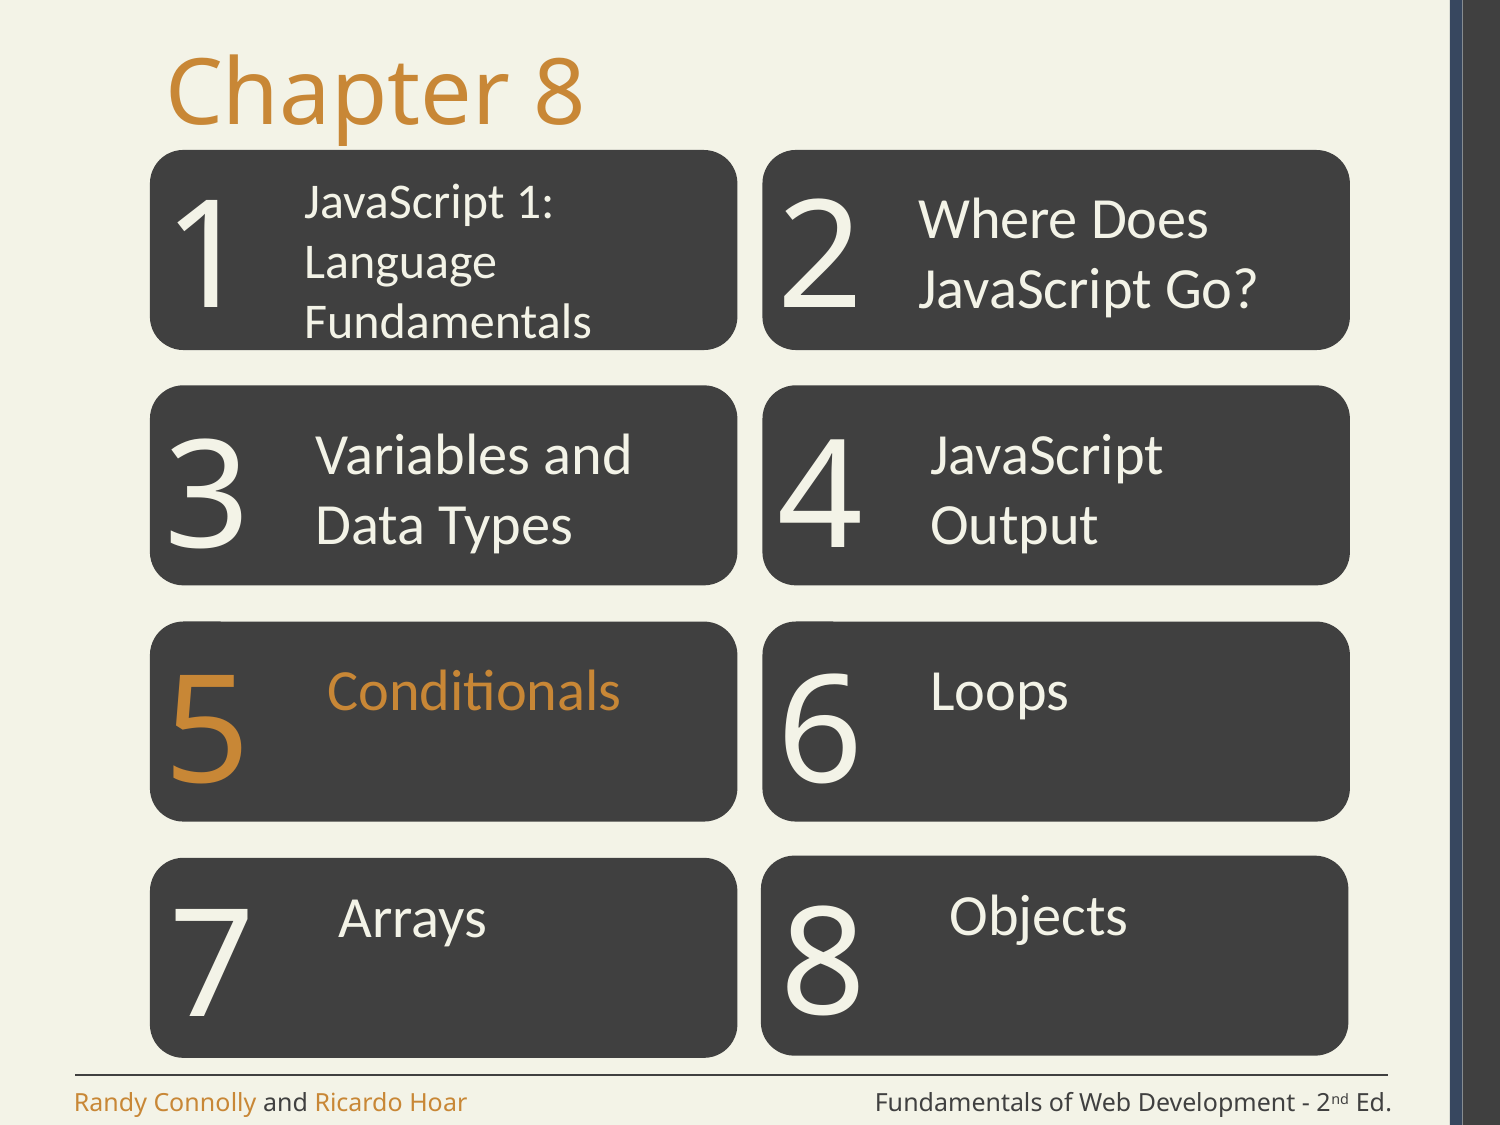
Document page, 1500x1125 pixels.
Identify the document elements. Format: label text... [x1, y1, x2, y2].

text_box Loops [915, 645, 1329, 730]
text_box [165, 619, 740, 824]
text_box 4 [762, 390, 875, 586]
text_box 7 [154, 859, 268, 1055]
text_box [161, 147, 740, 353]
text_box [775, 383, 1353, 588]
text_box 3 [150, 390, 263, 586]
text_box Objects [935, 869, 1349, 955]
text_box 2 [762, 149, 875, 345]
text_box 5 [150, 624, 263, 820]
text_box [165, 855, 740, 1060]
text_box Variables and Data Types [301, 408, 715, 564]
text_box Arrays [324, 872, 738, 957]
text_box 1 [150, 149, 263, 345]
text_box 6 [762, 624, 875, 820]
text_box Where Does JavaScript Go? [903, 172, 1317, 328]
text_box [758, 869, 765, 1043]
text_box [774, 147, 1353, 353]
text_box [775, 853, 1351, 1058]
text_box [162, 383, 740, 588]
text_box 8 [765, 857, 879, 1052]
text_box [147, 871, 154, 1045]
text_box JavaScript 1: Language Fundamentals [289, 160, 703, 356]
title Chapter 8 [150, 24, 1450, 200]
text_box [778, 619, 1353, 824]
text_box Conditionals [312, 645, 727, 730]
text_box JavaScript Output [915, 408, 1329, 564]
